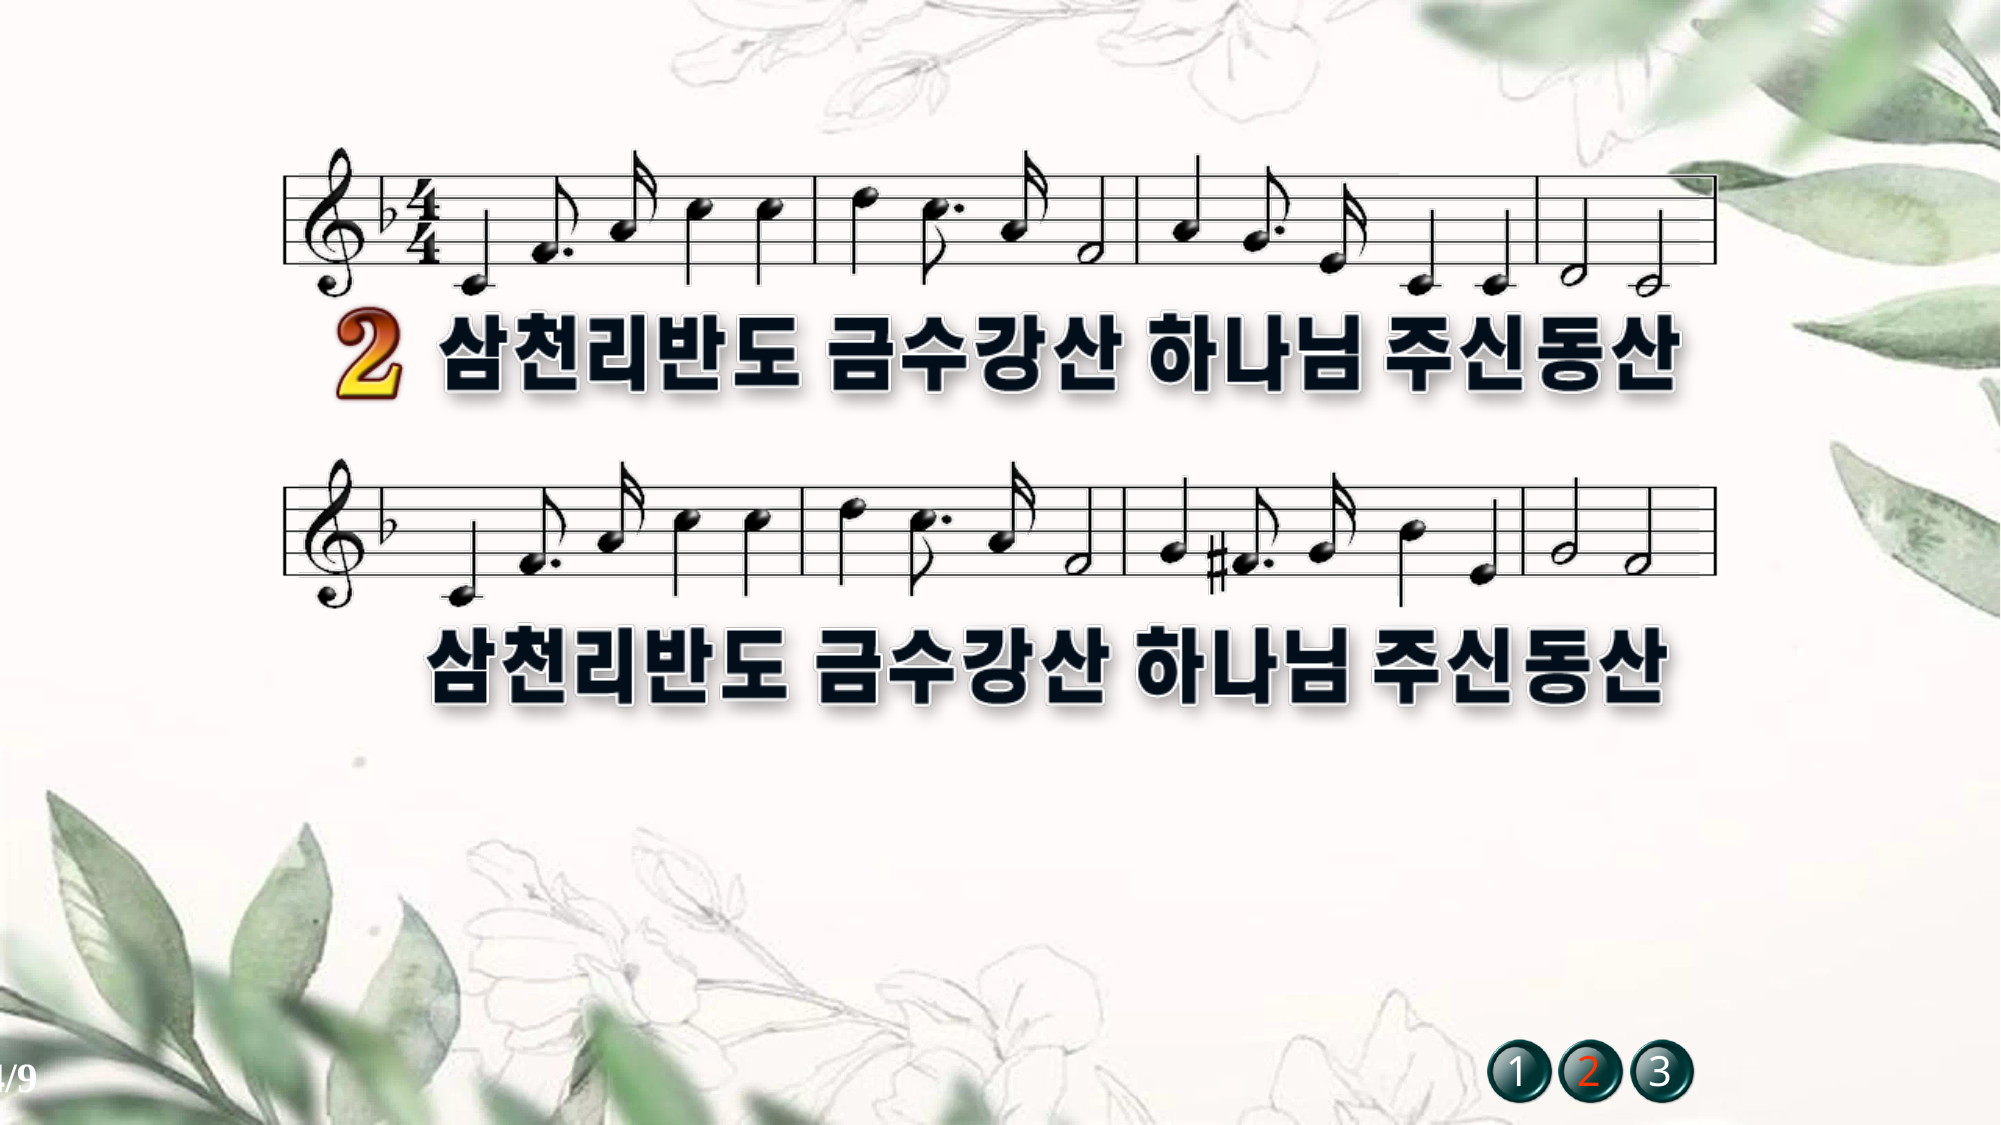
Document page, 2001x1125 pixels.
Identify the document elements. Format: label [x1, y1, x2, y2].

text_box [1627, 1035, 1697, 1106]
picture [0, 0, 2001, 1125]
text_box [1484, 1035, 1555, 1106]
text_box [1555, 1035, 1626, 1106]
